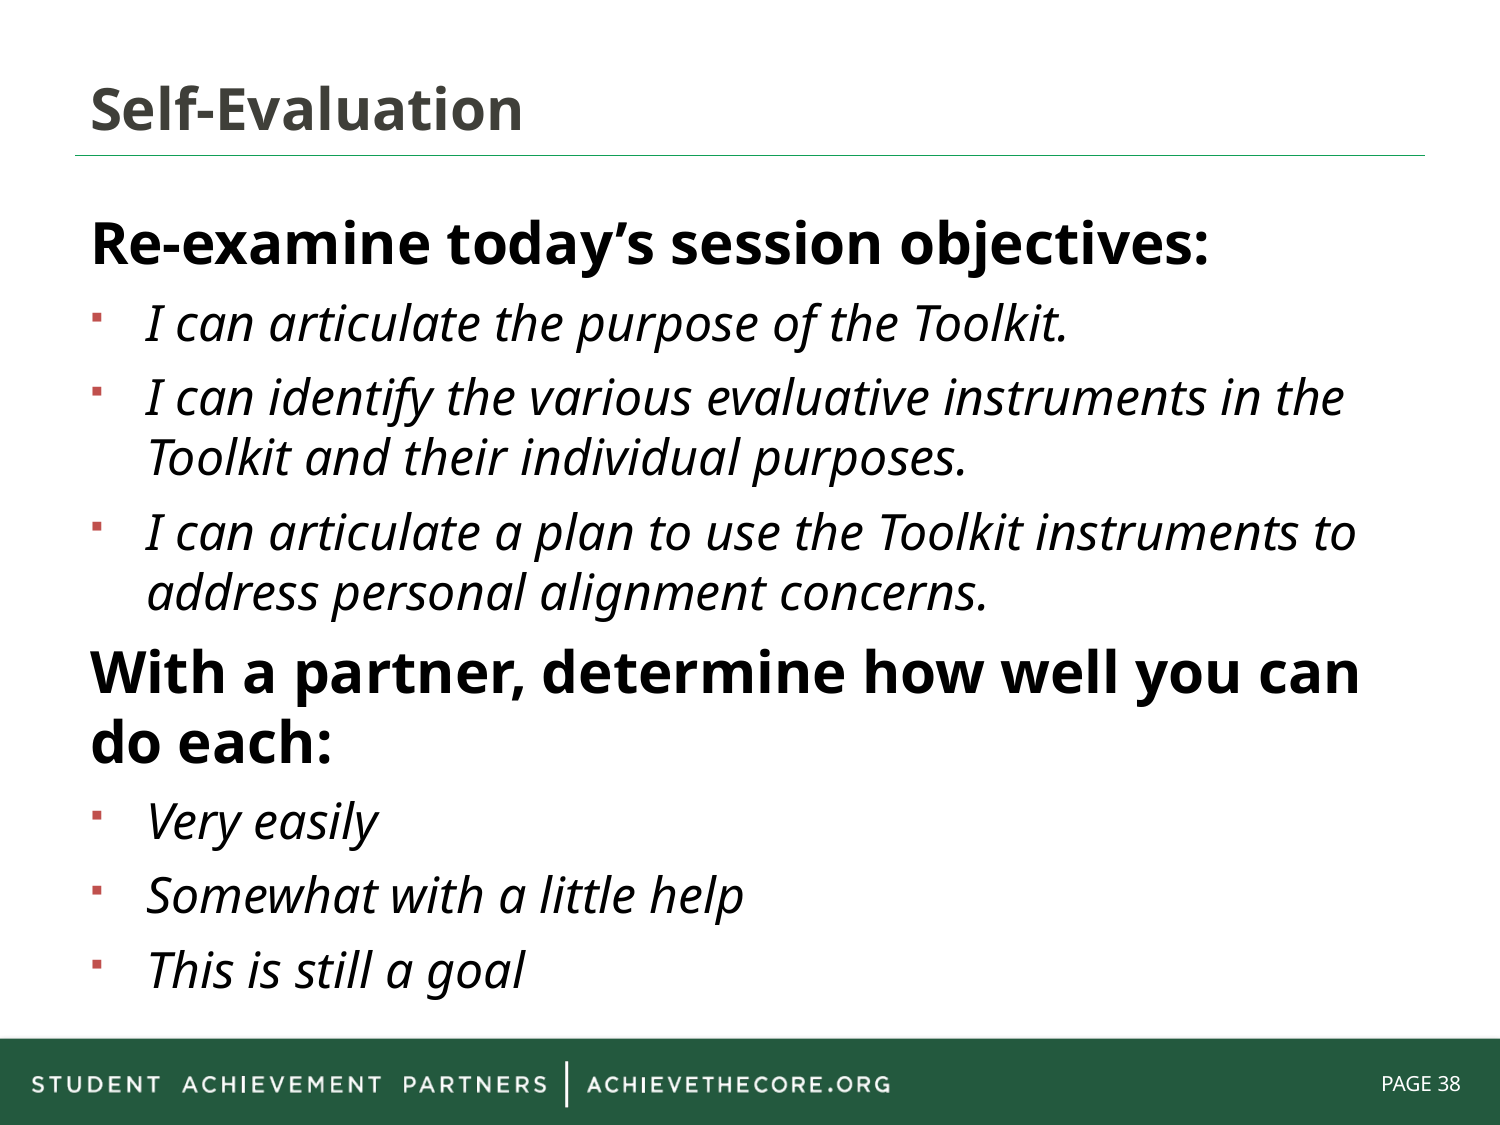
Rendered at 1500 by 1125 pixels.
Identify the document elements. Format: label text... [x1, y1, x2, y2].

list Re-examine today’s session objectives: I can articulate the purpose of the Toolkit. I can identify the various evaluative instruments in the Toolkit and their individual purposes. I can articulate a plan to use the Toolkit instruments to address personal alignment concerns. With a partner, determine how well you can do each: Very easily Somewhat with a little help This is still a goal [75, 198, 1425, 942]
title Self-Evaluation [75, 13, 1425, 198]
